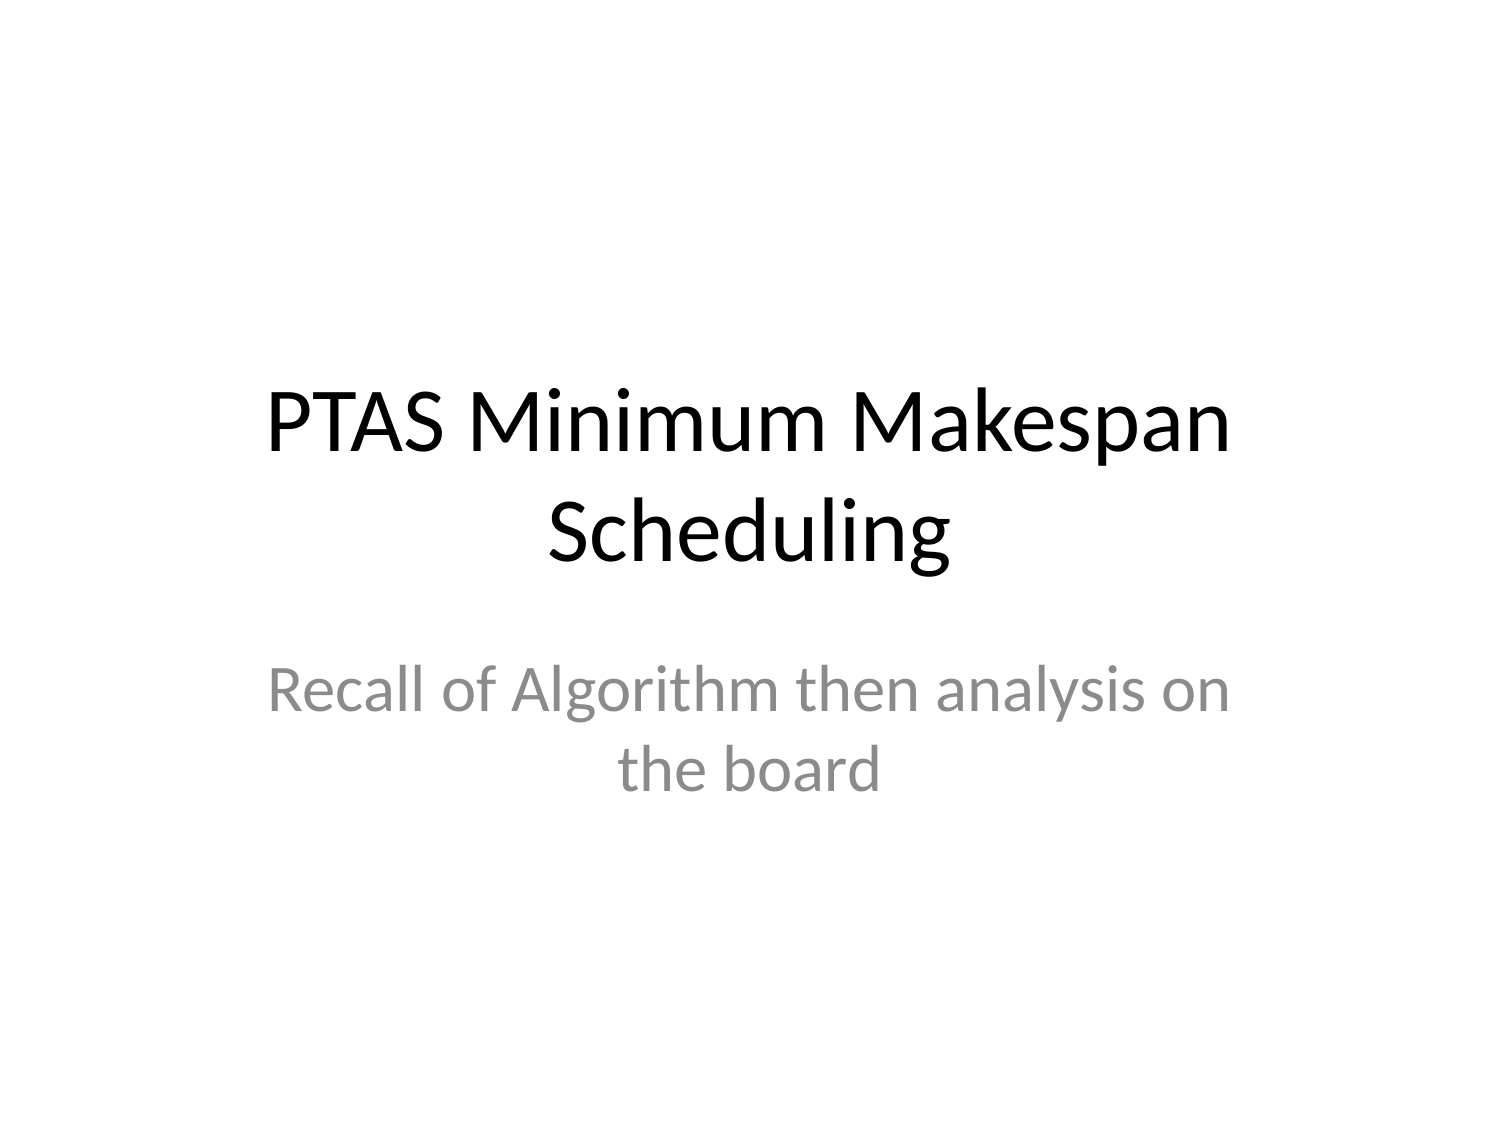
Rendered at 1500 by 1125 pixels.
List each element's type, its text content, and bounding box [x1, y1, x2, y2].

title PTAS Minimum Makespan Scheduling [112, 349, 1388, 591]
subtitle Recall of Algorithm then analysis on the board [225, 637, 1275, 925]
